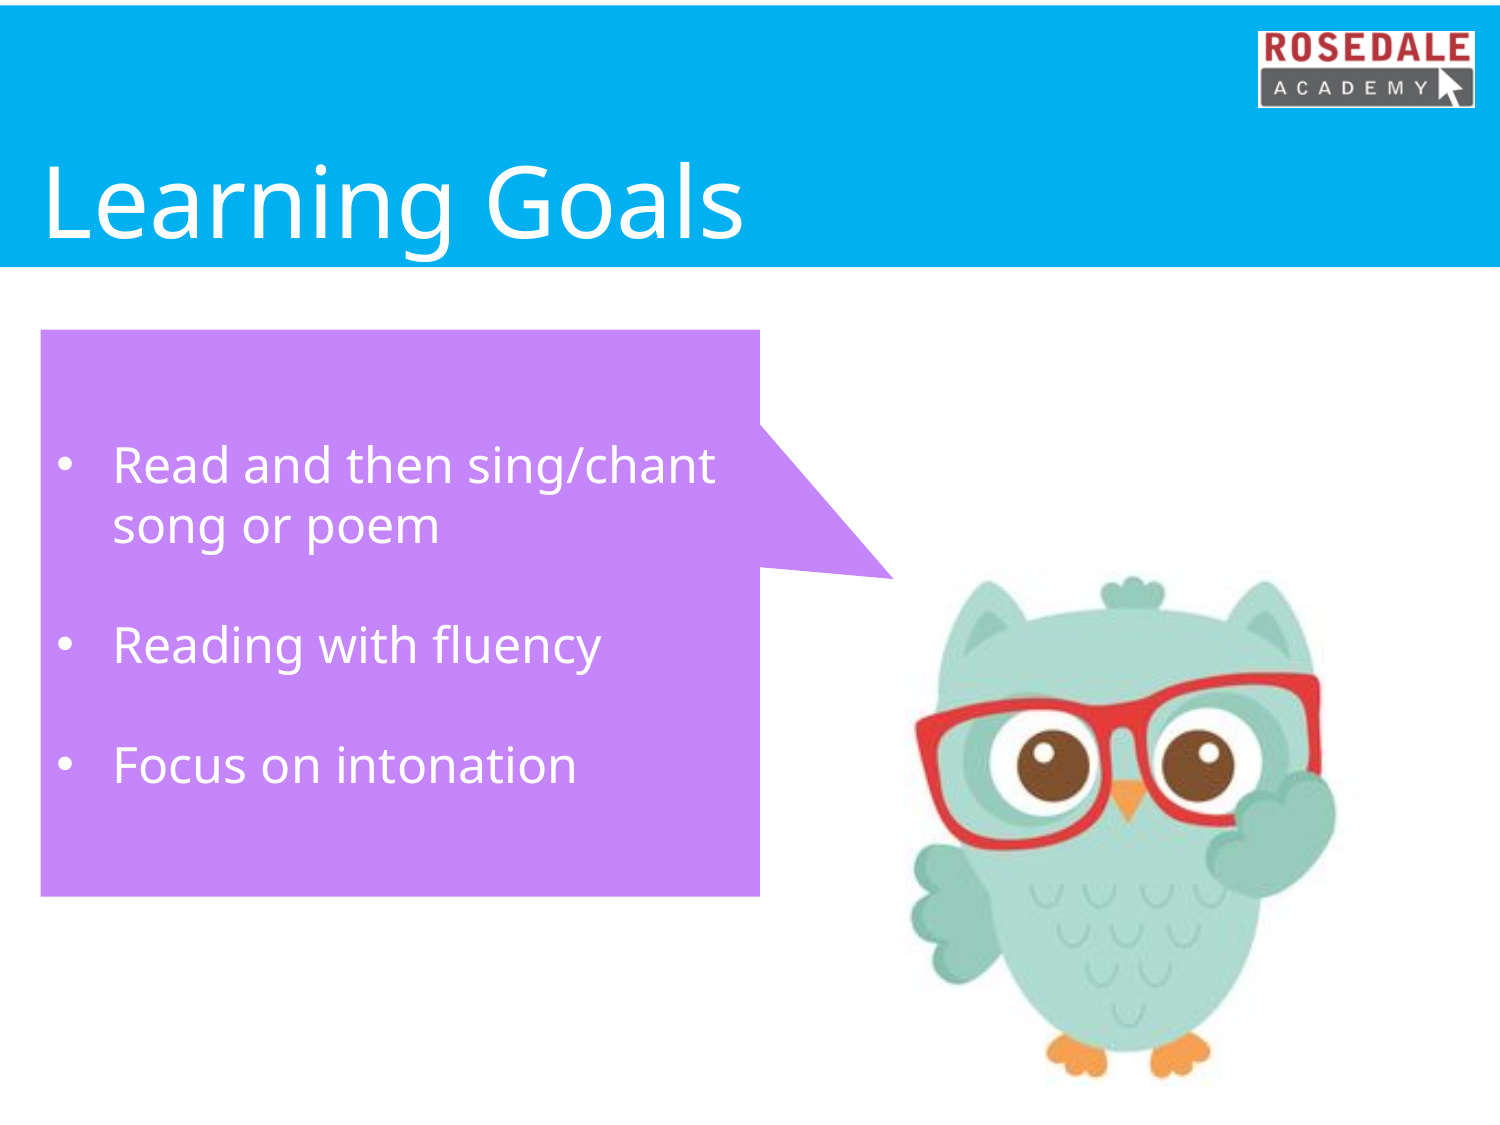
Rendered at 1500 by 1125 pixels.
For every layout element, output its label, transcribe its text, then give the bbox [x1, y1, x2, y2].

picture [871, 570, 1388, 1086]
picture [1259, 32, 1474, 107]
text_box Read and then sing/chant song or poem Reading with fluency Focus on intonation [40, 329, 886, 897]
text_box Learning Goals [25, 130, 1388, 266]
text_box [0, 4, 1500, 268]
